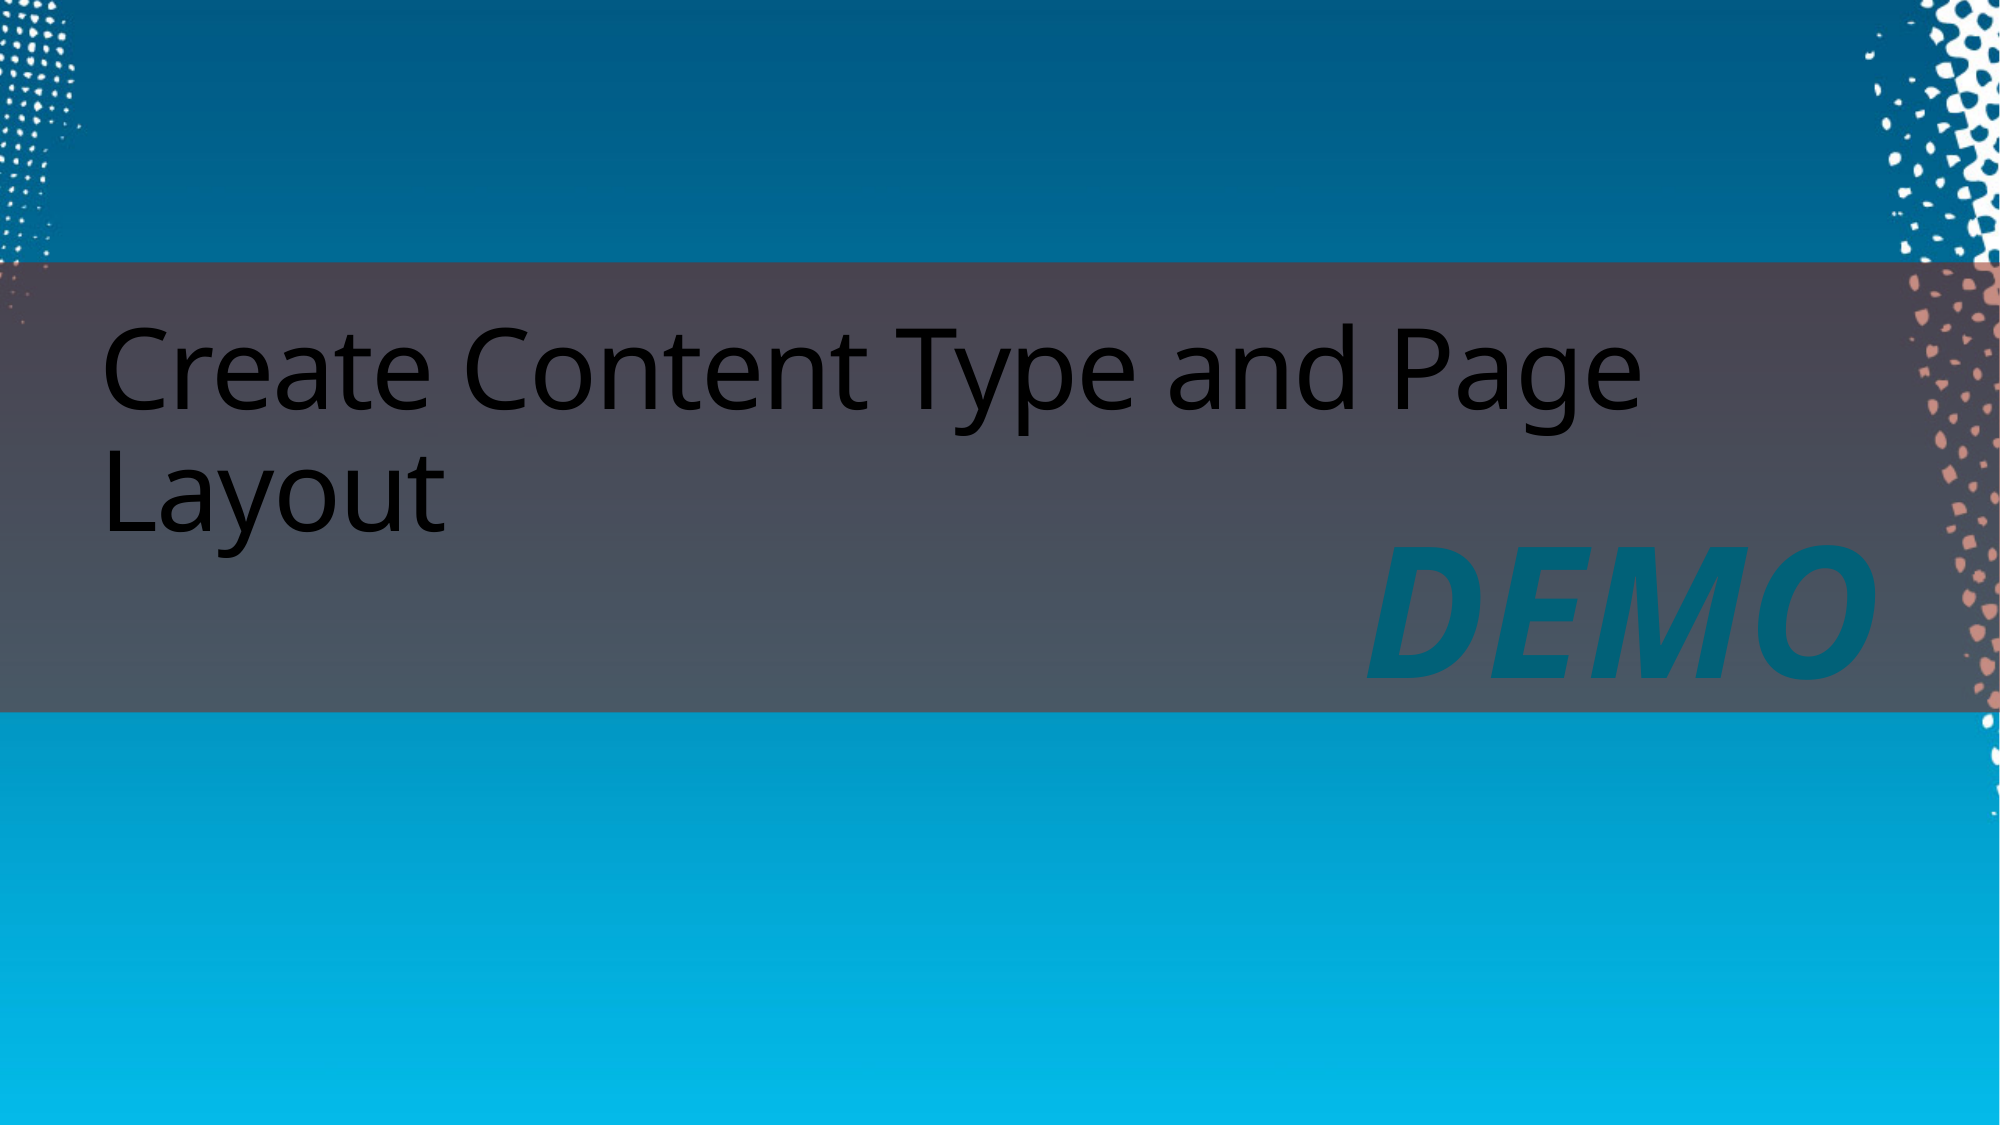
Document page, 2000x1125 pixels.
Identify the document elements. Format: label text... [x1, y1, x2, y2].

picture [1929, 27, 1945, 45]
picture [1946, 155, 1961, 167]
picture [58, 32, 66, 41]
picture [29, 27, 38, 38]
picture [30, 14, 40, 23]
picture [55, 62, 62, 69]
picture [18, 13, 26, 19]
picture [1935, 177, 1945, 189]
picture [56, 47, 64, 55]
picture [42, 31, 53, 39]
picture [31, 131, 37, 138]
picture [33, 0, 42, 10]
picture [1866, 51, 1874, 59]
picture [1932, 235, 1943, 241]
picture [1955, 246, 1965, 256]
picture [1892, 212, 1902, 216]
picture [1898, 188, 1912, 198]
picture [1907, 77, 1917, 83]
picture [1881, 117, 1891, 130]
picture [1945, 213, 1955, 220]
picture [1875, 83, 1881, 96]
picture [38, 74, 47, 80]
picture [45, 16, 55, 24]
picture [1991, 747, 2000, 765]
picture [1900, 240, 1912, 254]
picture [43, 42, 49, 53]
picture [0, 40, 9, 45]
picture [1915, 109, 1924, 119]
picture [13, 41, 25, 49]
picture [1925, 141, 1935, 155]
picture [33, 116, 40, 124]
picture [34, 101, 43, 111]
picture [1914, 164, 1923, 177]
picture [16, 22, 23, 34]
picture [16, 143, 21, 151]
picture [9, 84, 15, 91]
picture [17, 129, 23, 136]
picture [1938, 122, 1950, 133]
picture [1894, 99, 1902, 106]
picture [1920, 257, 1932, 262]
picture [0, 24, 9, 33]
picture [1921, 0, 1934, 8]
picture [1889, 152, 1901, 166]
picture [47, 0, 57, 10]
picture [26, 57, 34, 68]
picture [18, 0, 29, 6]
picture [10, 69, 17, 78]
picture [1982, 713, 1993, 729]
picture [1911, 223, 1918, 230]
picture [1957, 187, 1971, 200]
picture [6, 97, 12, 105]
picture [1925, 87, 1941, 99]
picture [24, 72, 32, 79]
picture [28, 42, 36, 53]
picture [54, 76, 60, 83]
picture [1935, 0, 2000, 262]
picture [11, 55, 21, 64]
picture [0, 155, 5, 163]
picture [33, 88, 42, 97]
picture [1922, 200, 1934, 207]
picture [41, 59, 48, 67]
picture [3, 10, 11, 18]
title Create Content Type and Page Layout [99, 312, 1780, 538]
